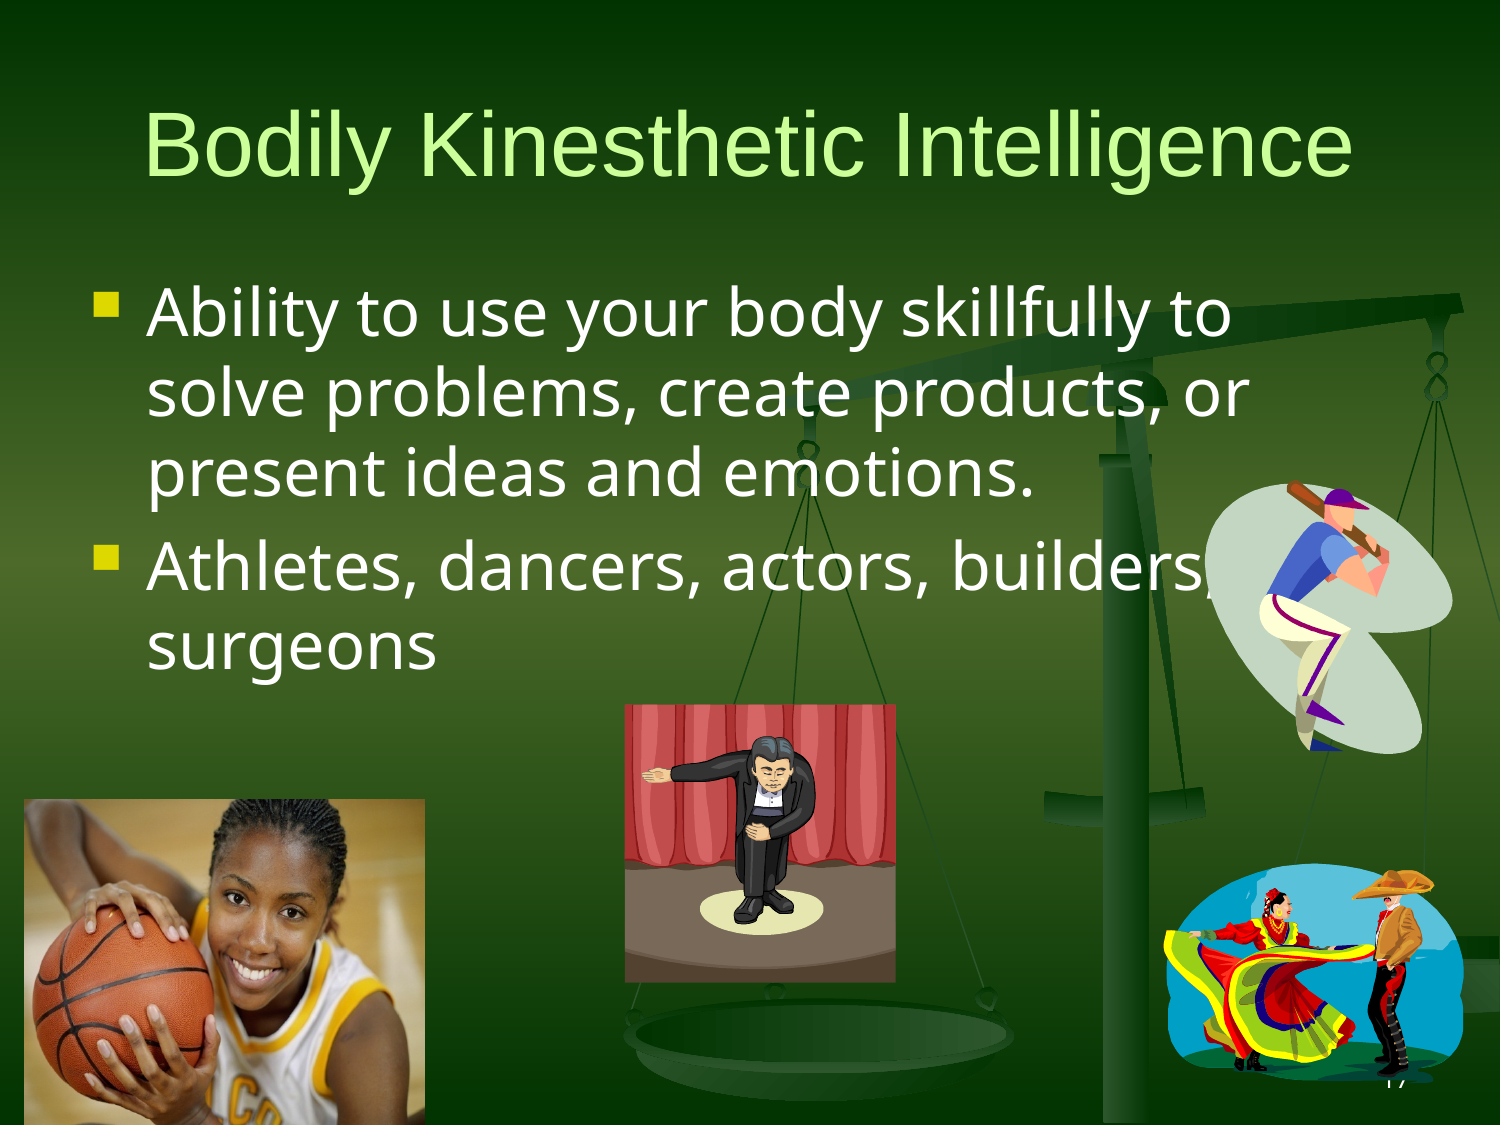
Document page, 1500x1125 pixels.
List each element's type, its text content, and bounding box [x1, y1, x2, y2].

picture [1162, 862, 1465, 1085]
picture [24, 799, 426, 1125]
picture [1199, 474, 1458, 760]
slide_number 17 [1074, 1029, 1426, 1106]
title Bodily Kinesthetic Intelligence [74, 45, 1426, 234]
list Ability to use your body skillfully to solve problems, create products, or present ideas and emotions. Athletes, dancers, actors, builders, surgeons [74, 262, 1426, 1006]
picture [624, 699, 901, 988]
